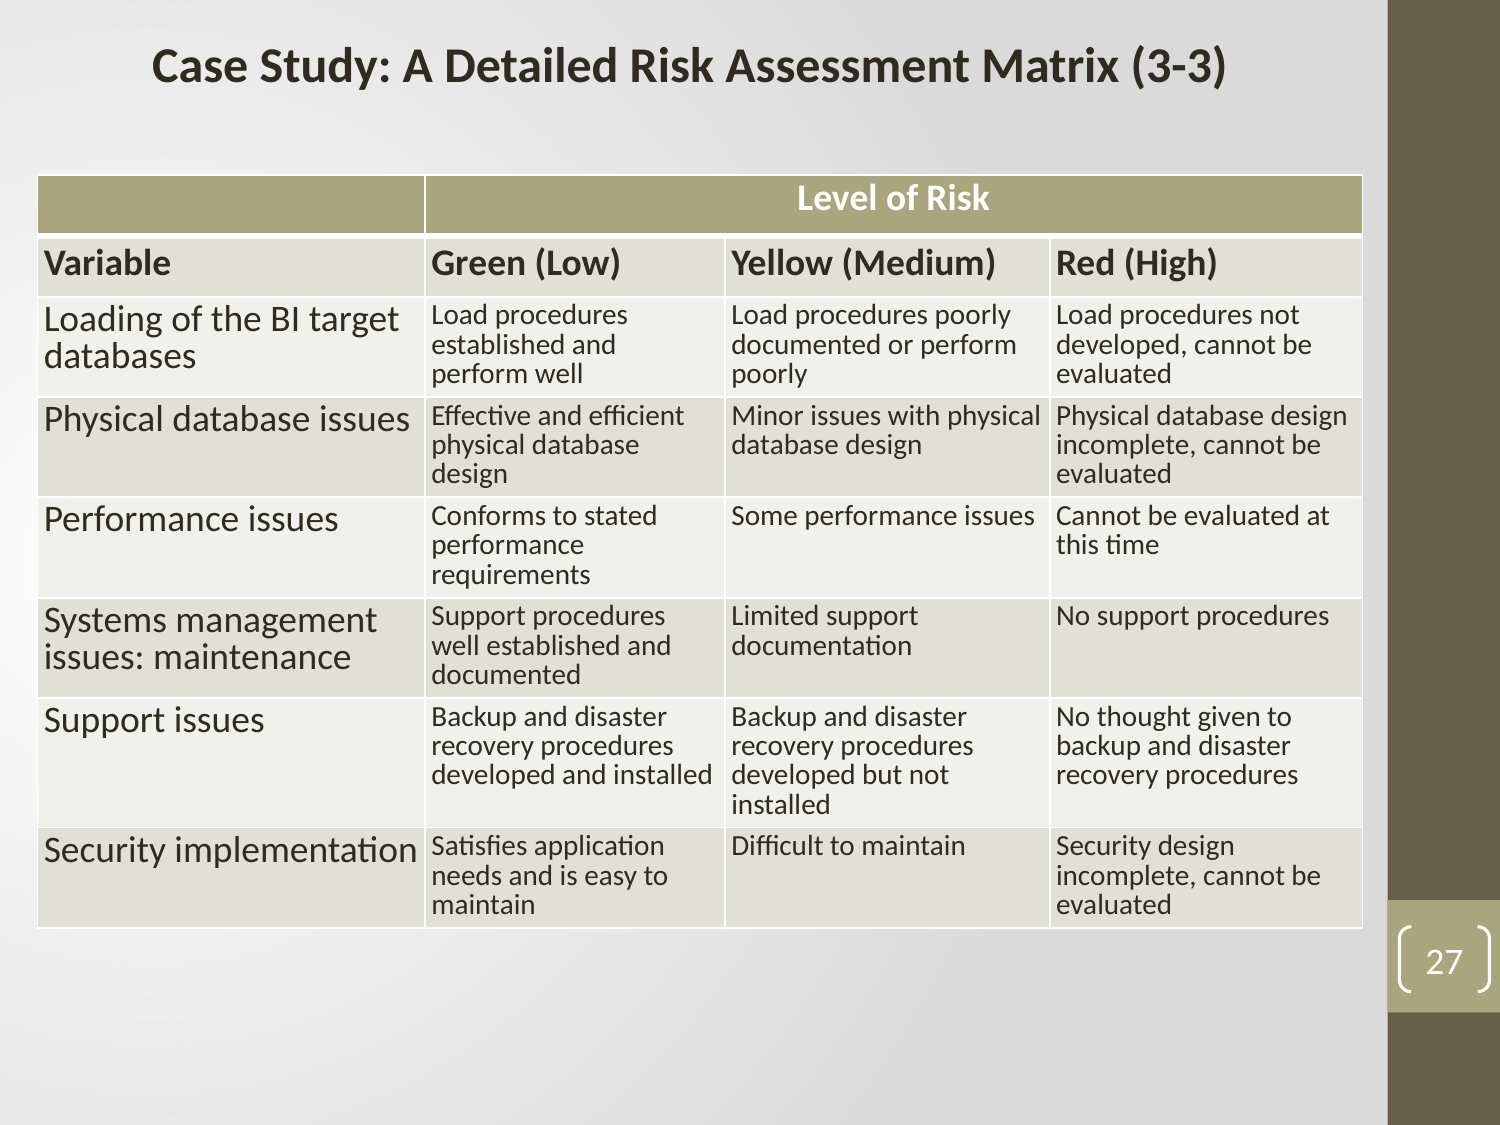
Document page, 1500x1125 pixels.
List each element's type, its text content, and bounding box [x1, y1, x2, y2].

table_cell Satisfies application needs and is easy to maintain [426, 828, 724, 927]
text_box Case Study: A Detailed Risk Assessment Matrix (3-3) [137, 24, 1350, 100]
table_cell Backup and disaster recovery procedures developed and installed [426, 699, 724, 827]
table_cell Effective and efficient physical database design [426, 398, 724, 496]
table_cell Backup and disaster recovery procedures developed but not installed [726, 699, 1049, 827]
table_cell Some performance issues [726, 498, 1049, 597]
table_header Level of Risk [426, 176, 1362, 233]
table_header [38, 176, 424, 233]
table_cell Green (Low) [426, 239, 724, 296]
table_cell Performance issues [38, 498, 424, 597]
table_cell Security design incomplete, cannot be evaluated [1051, 828, 1362, 927]
table_cell Minor issues with physical database design [726, 398, 1049, 496]
table_cell Difficult to maintain [726, 828, 1049, 927]
table_cell Support procedures well established and documented [426, 599, 724, 697]
table_cell Systems management issues: maintenance [38, 599, 424, 697]
table_cell No thought given to backup and disaster recovery procedures [1051, 699, 1362, 827]
table_cell Load procedures poorly documented or perform poorly [726, 298, 1049, 396]
table_cell Variable [38, 239, 424, 296]
table_cell Support issues [38, 699, 424, 827]
table_cell Load procedures established and perform well [426, 298, 724, 396]
table_cell Load procedures not developed, cannot be evaluated [1051, 298, 1362, 396]
table_cell Yellow (Medium) [726, 239, 1049, 296]
table_cell Limited support documentation [726, 599, 1049, 697]
table_cell Physical database design incomplete, cannot be evaluated [1051, 398, 1362, 496]
table_cell Security implementation [38, 828, 424, 927]
slide_number 27 [1397, 925, 1492, 994]
table_cell Red (High) [1051, 239, 1362, 296]
table_cell No support procedures [1051, 599, 1362, 697]
table_cell Conforms to stated performance requirements [426, 498, 724, 597]
table_cell Physical database issues [38, 398, 424, 496]
table_cell Loading of the BI target databases [38, 298, 424, 396]
table_cell Cannot be evaluated at this time [1051, 498, 1362, 597]
